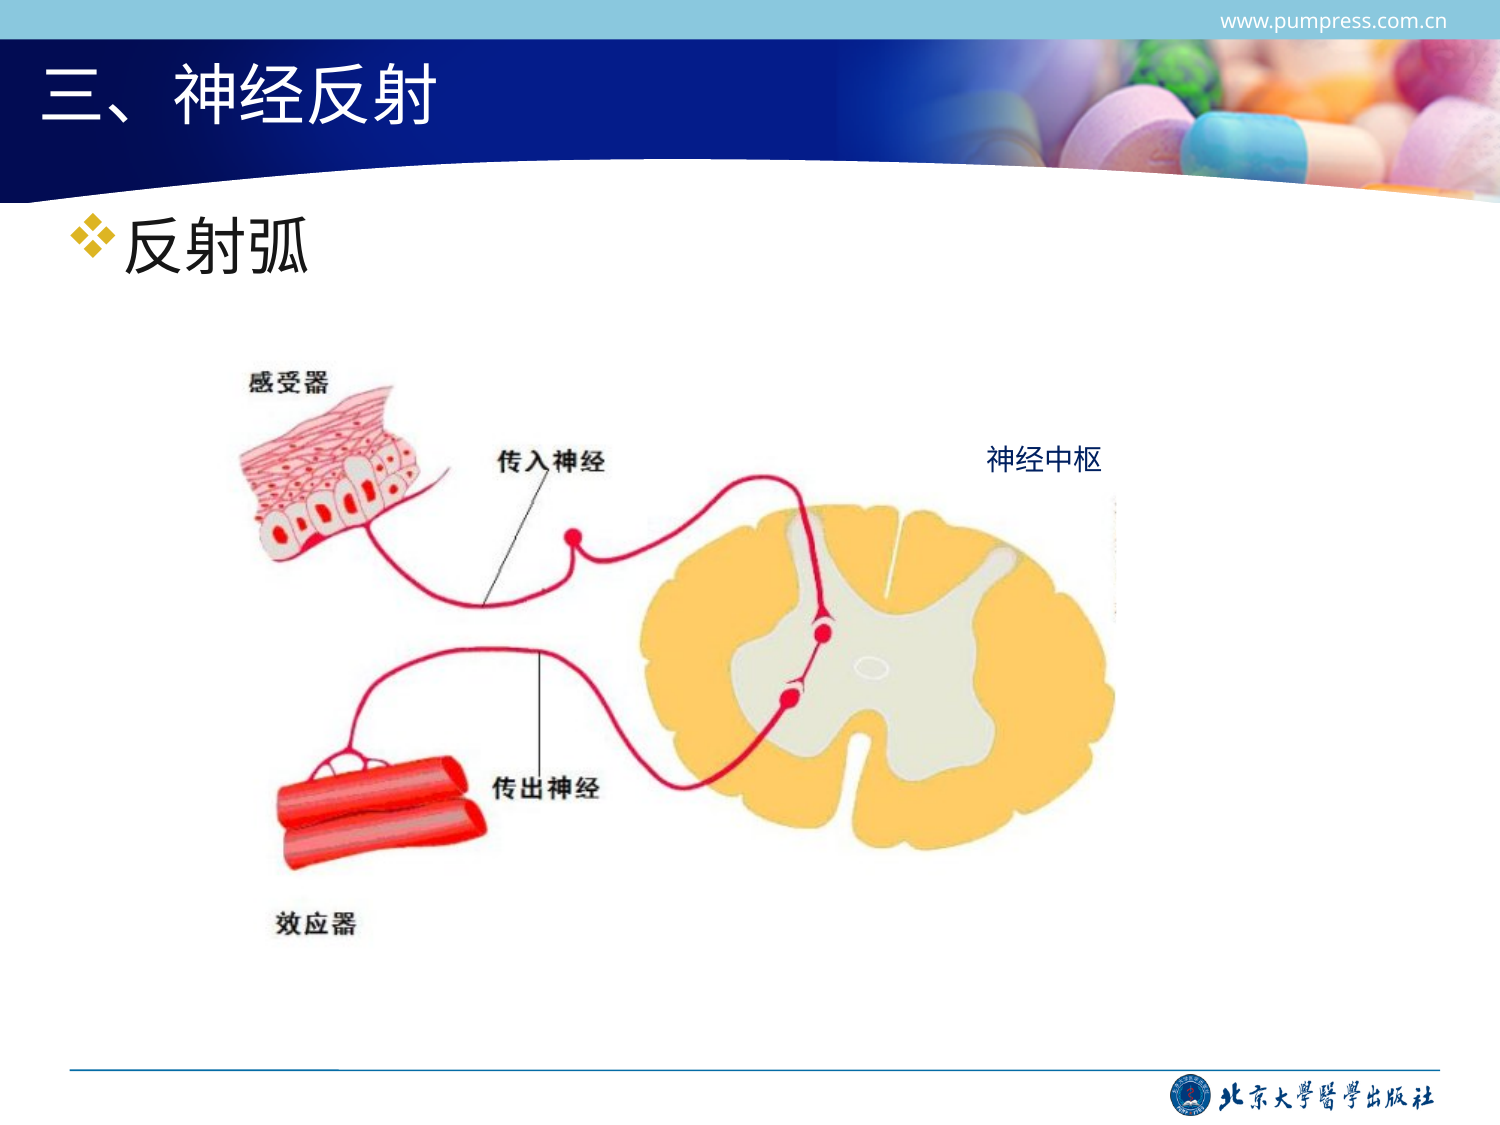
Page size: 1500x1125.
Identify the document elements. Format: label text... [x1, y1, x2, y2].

picture [1170, 1074, 1436, 1118]
picture [0, 40, 1500, 203]
title 三、神经反射 [23, 46, 1349, 140]
picture [206, 349, 1117, 959]
slide_number www.pumpress.com.cn [1024, 0, 1463, 38]
list 反射弧 [49, 198, 1463, 1026]
